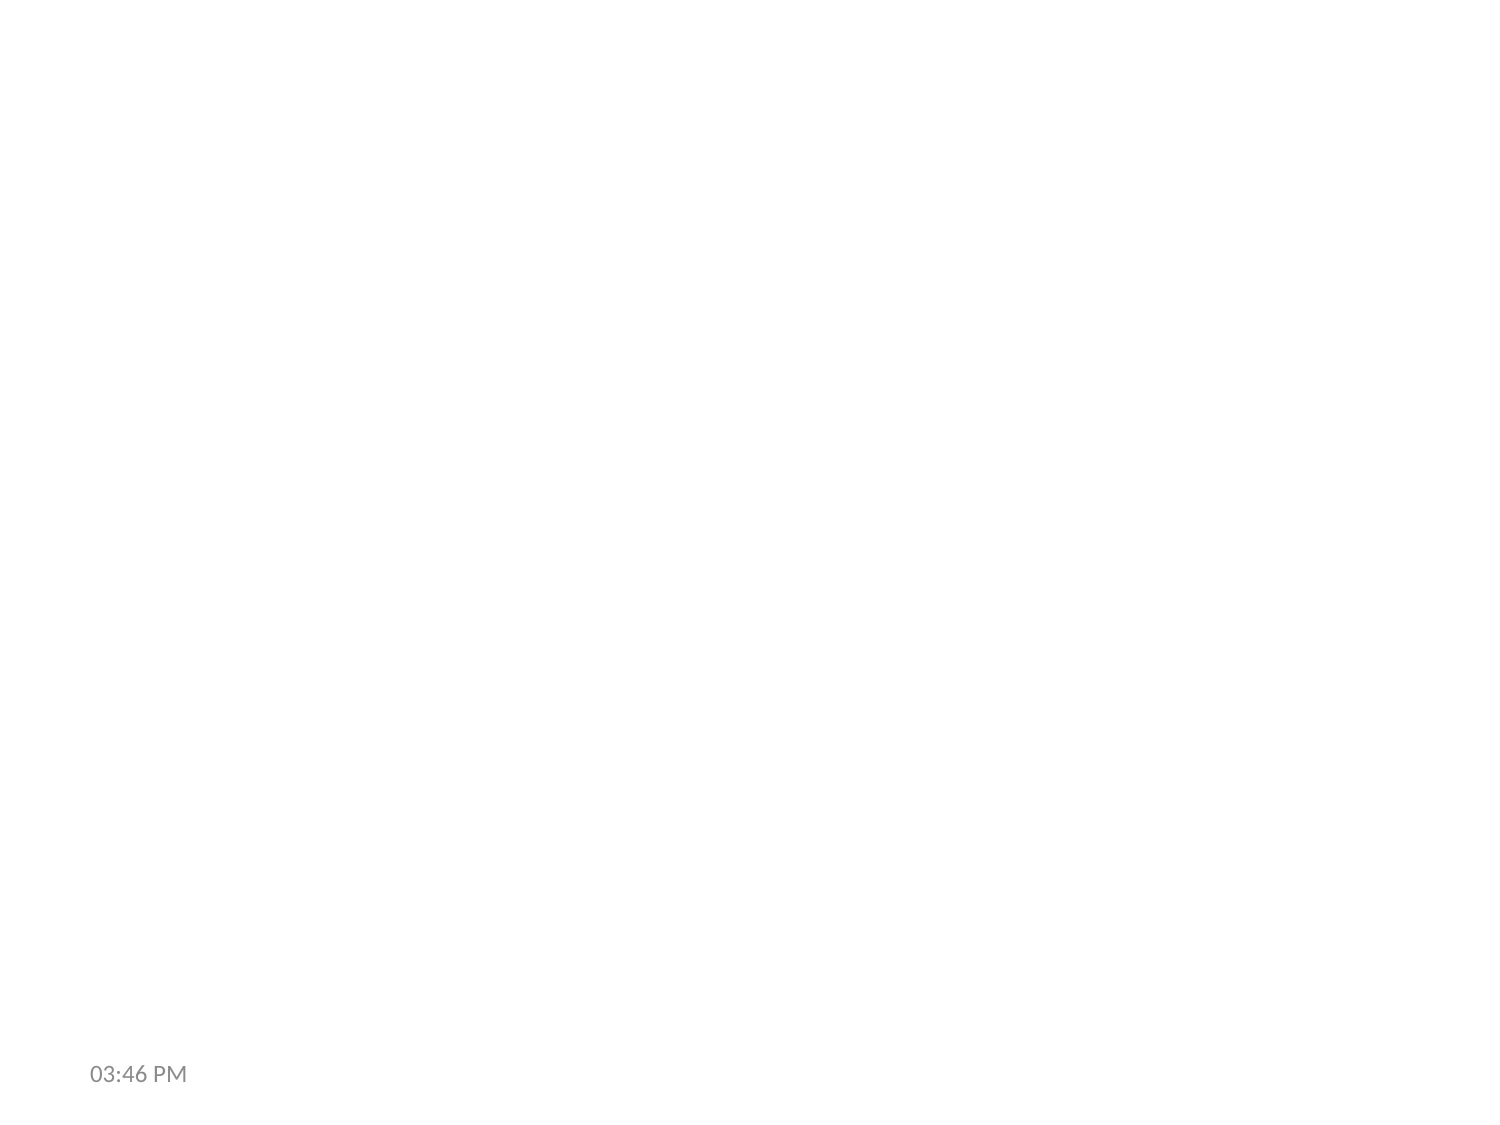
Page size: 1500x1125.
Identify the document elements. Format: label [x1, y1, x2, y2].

slide_number [75, 1042, 425, 1103]
